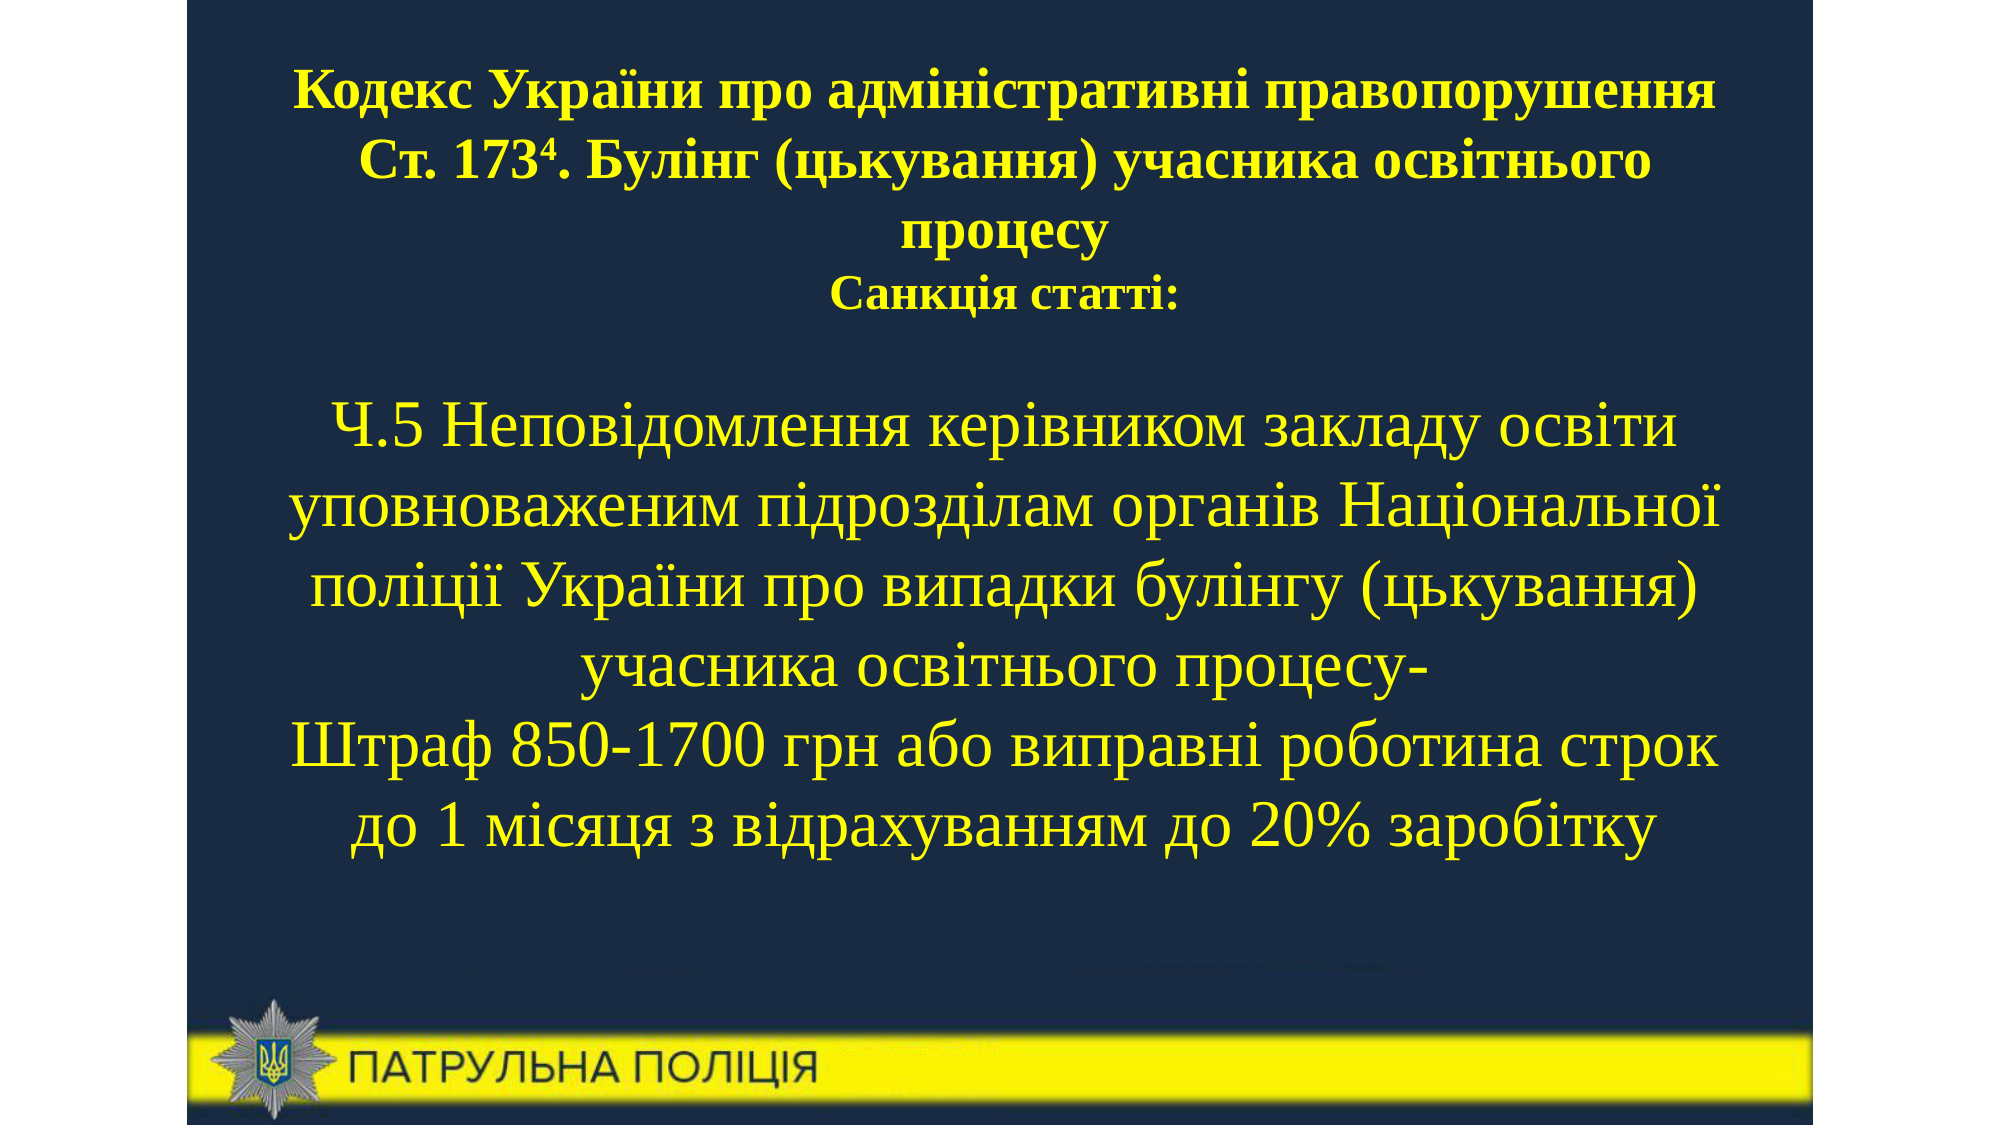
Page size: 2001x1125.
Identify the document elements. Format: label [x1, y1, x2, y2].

picture [187, 0, 1813, 1125]
